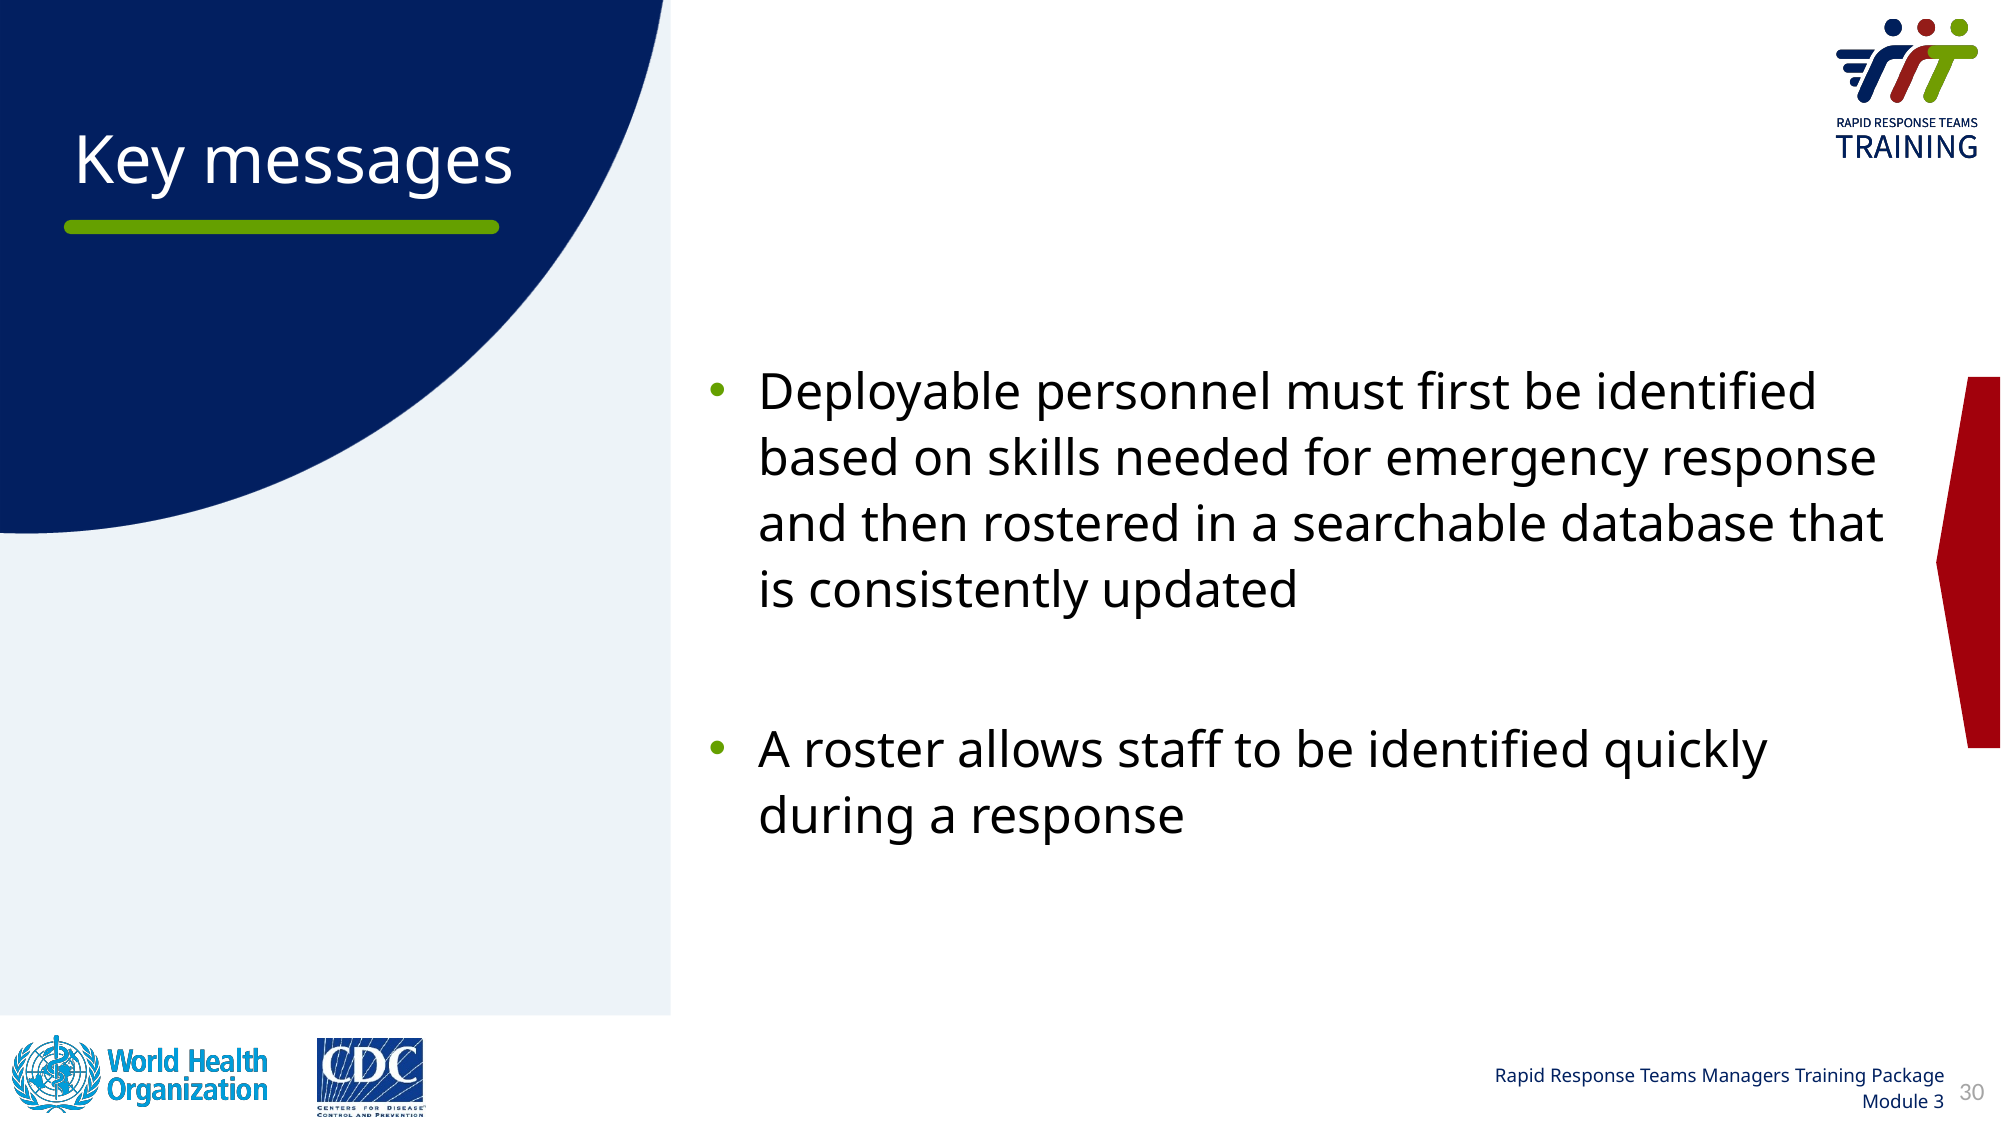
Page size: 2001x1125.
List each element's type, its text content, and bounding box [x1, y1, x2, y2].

picture [12, 1083, 48, 1113]
picture [34, 1054, 43, 1078]
picture [50, 1108, 62, 1113]
picture [24, 1054, 36, 1087]
picture [46, 1056, 54, 1062]
picture [0, 0, 670, 538]
list Deployable personnel must first be identified based on skills needed for emergency response and then rostered in a searchable database that is consistently updated A roster allows staff to be identified quickly during a response [700, 137, 1937, 1049]
picture [317, 1038, 426, 1117]
picture [1835, 19, 1978, 167]
slide_number 30 [1926, 1067, 2000, 1125]
picture [40, 1062, 47, 1070]
picture [12, 1035, 54, 1068]
picture [71, 1053, 90, 1091]
picture [22, 1062, 26, 1077]
picture [30, 1083, 37, 1091]
picture [36, 1088, 78, 1105]
picture [59, 1035, 267, 1113]
